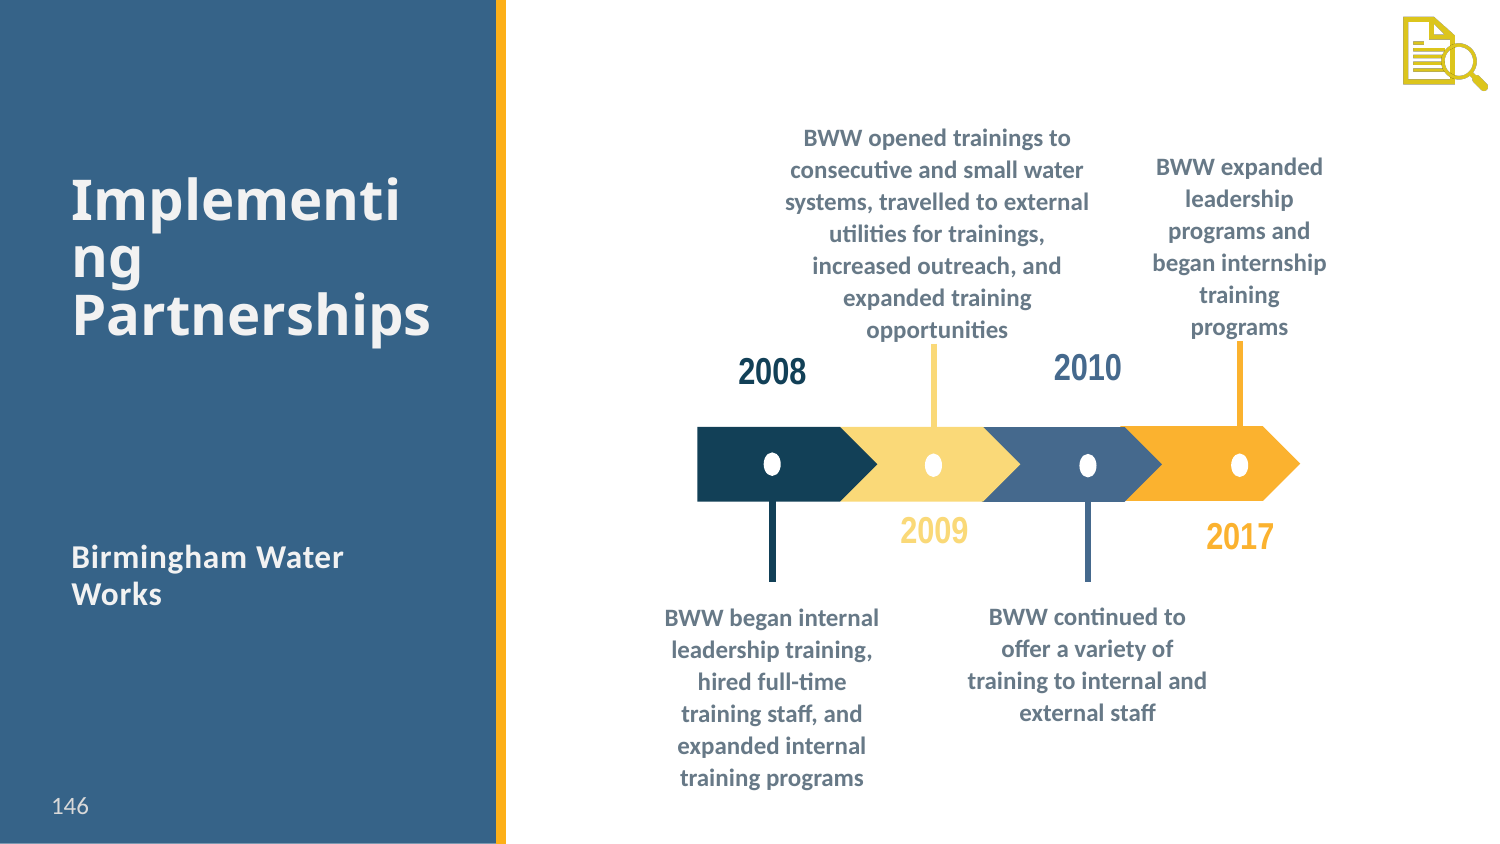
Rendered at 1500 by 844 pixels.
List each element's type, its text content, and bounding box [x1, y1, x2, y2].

list Birmingham Water Works [56, 532, 451, 780]
slide_number 146 [16, 782, 124, 828]
title Implementing Partnerships [56, 73, 451, 355]
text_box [643, 112, 1344, 780]
picture [1389, 10, 1493, 96]
